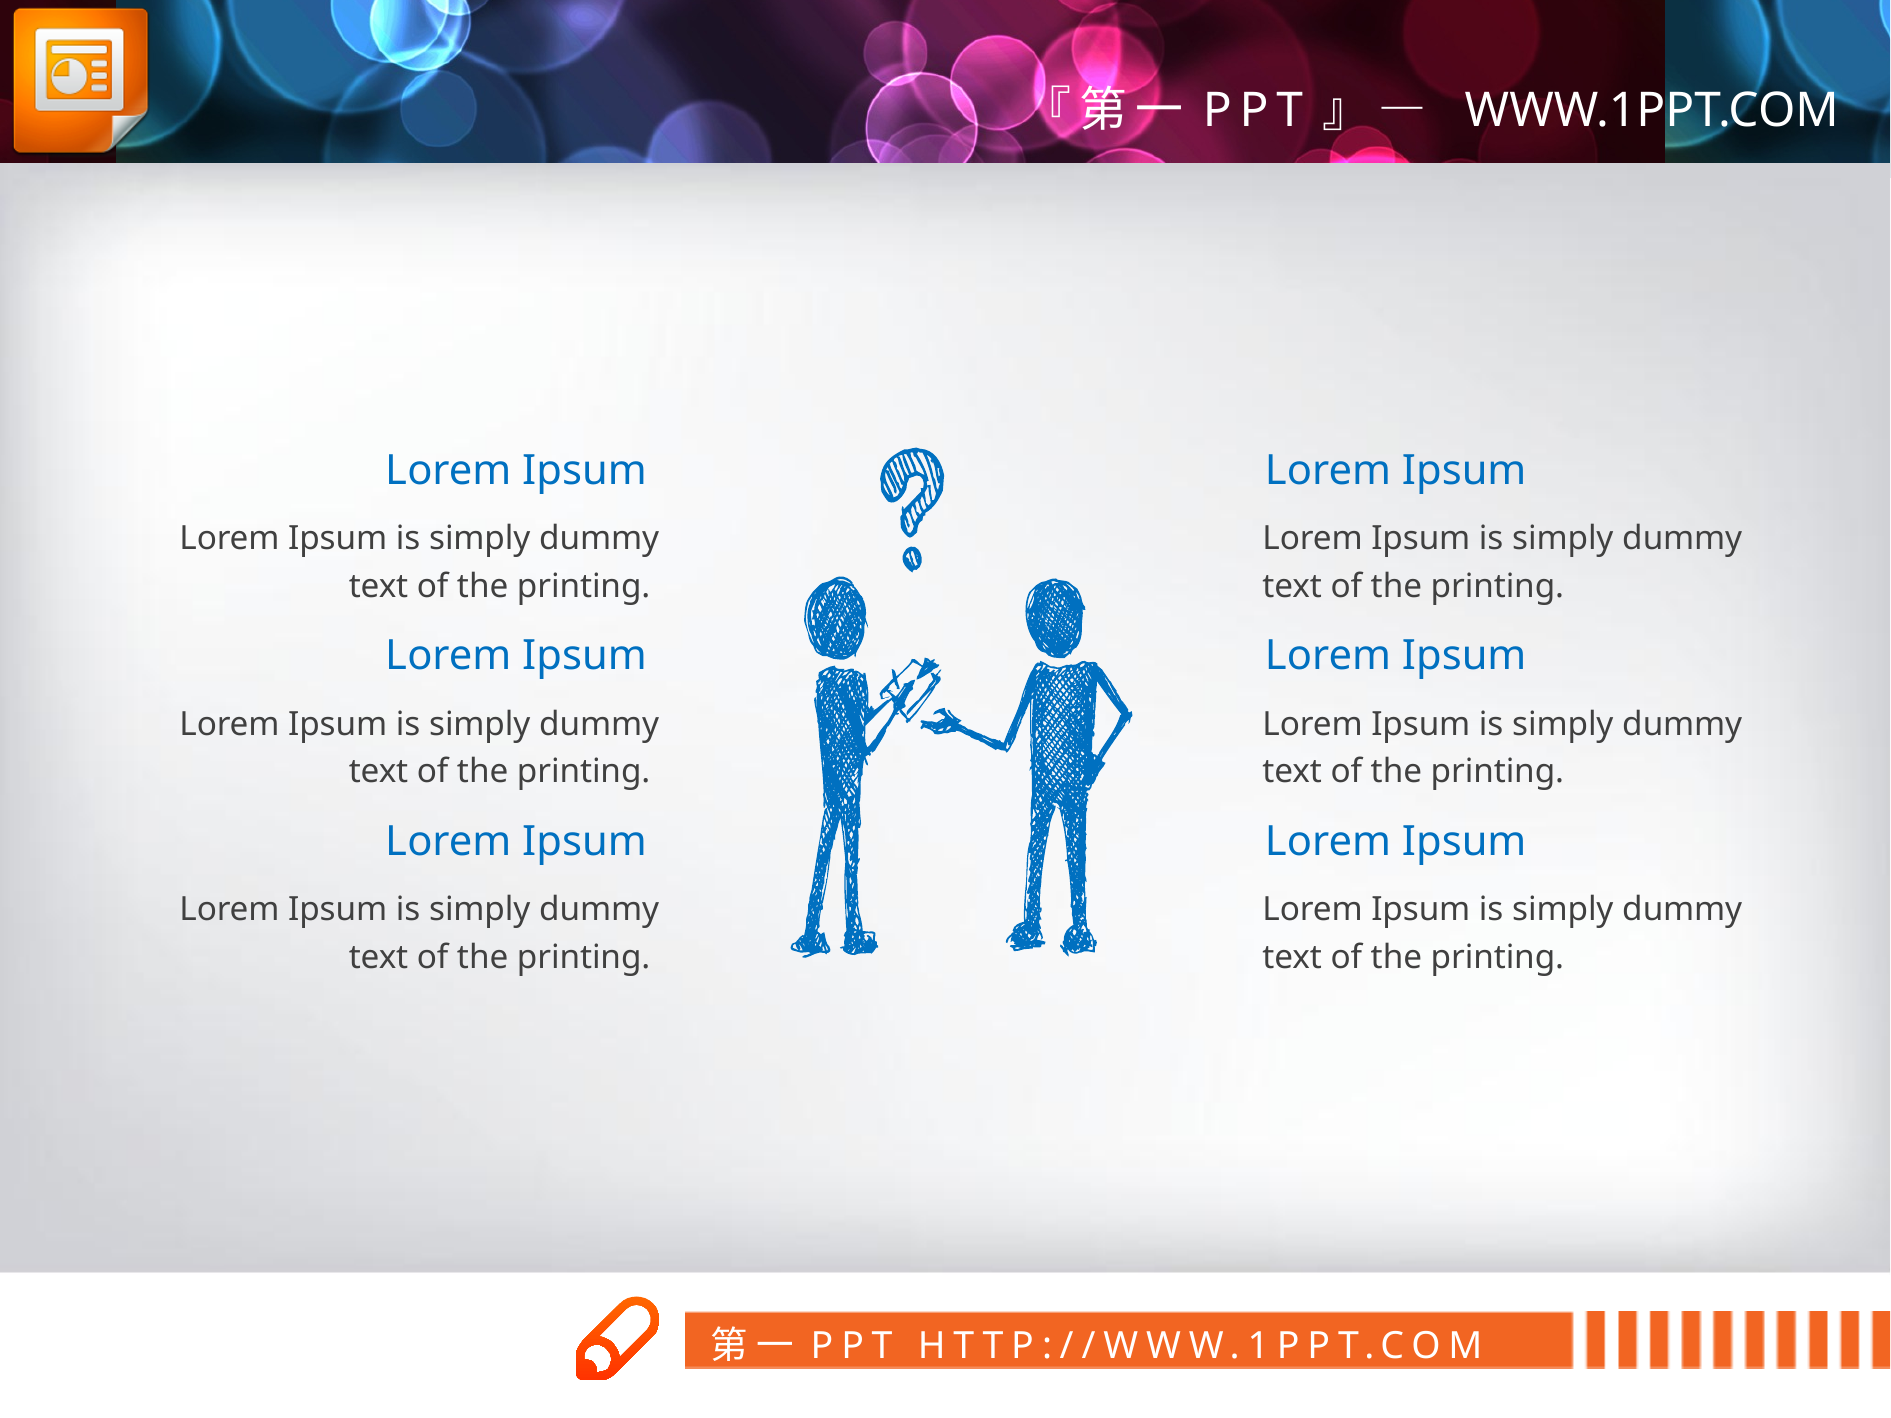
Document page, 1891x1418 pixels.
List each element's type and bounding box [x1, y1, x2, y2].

picture [685, 1311, 1891, 1369]
text_box [1247, 806, 1793, 981]
text_box [129, 434, 675, 613]
text_box [1247, 620, 1793, 795]
text_box [129, 620, 675, 795]
text_box [1247, 434, 1793, 610]
picture [0, 0, 1891, 1275]
text_box [789, 445, 1133, 959]
text_box [129, 806, 675, 981]
